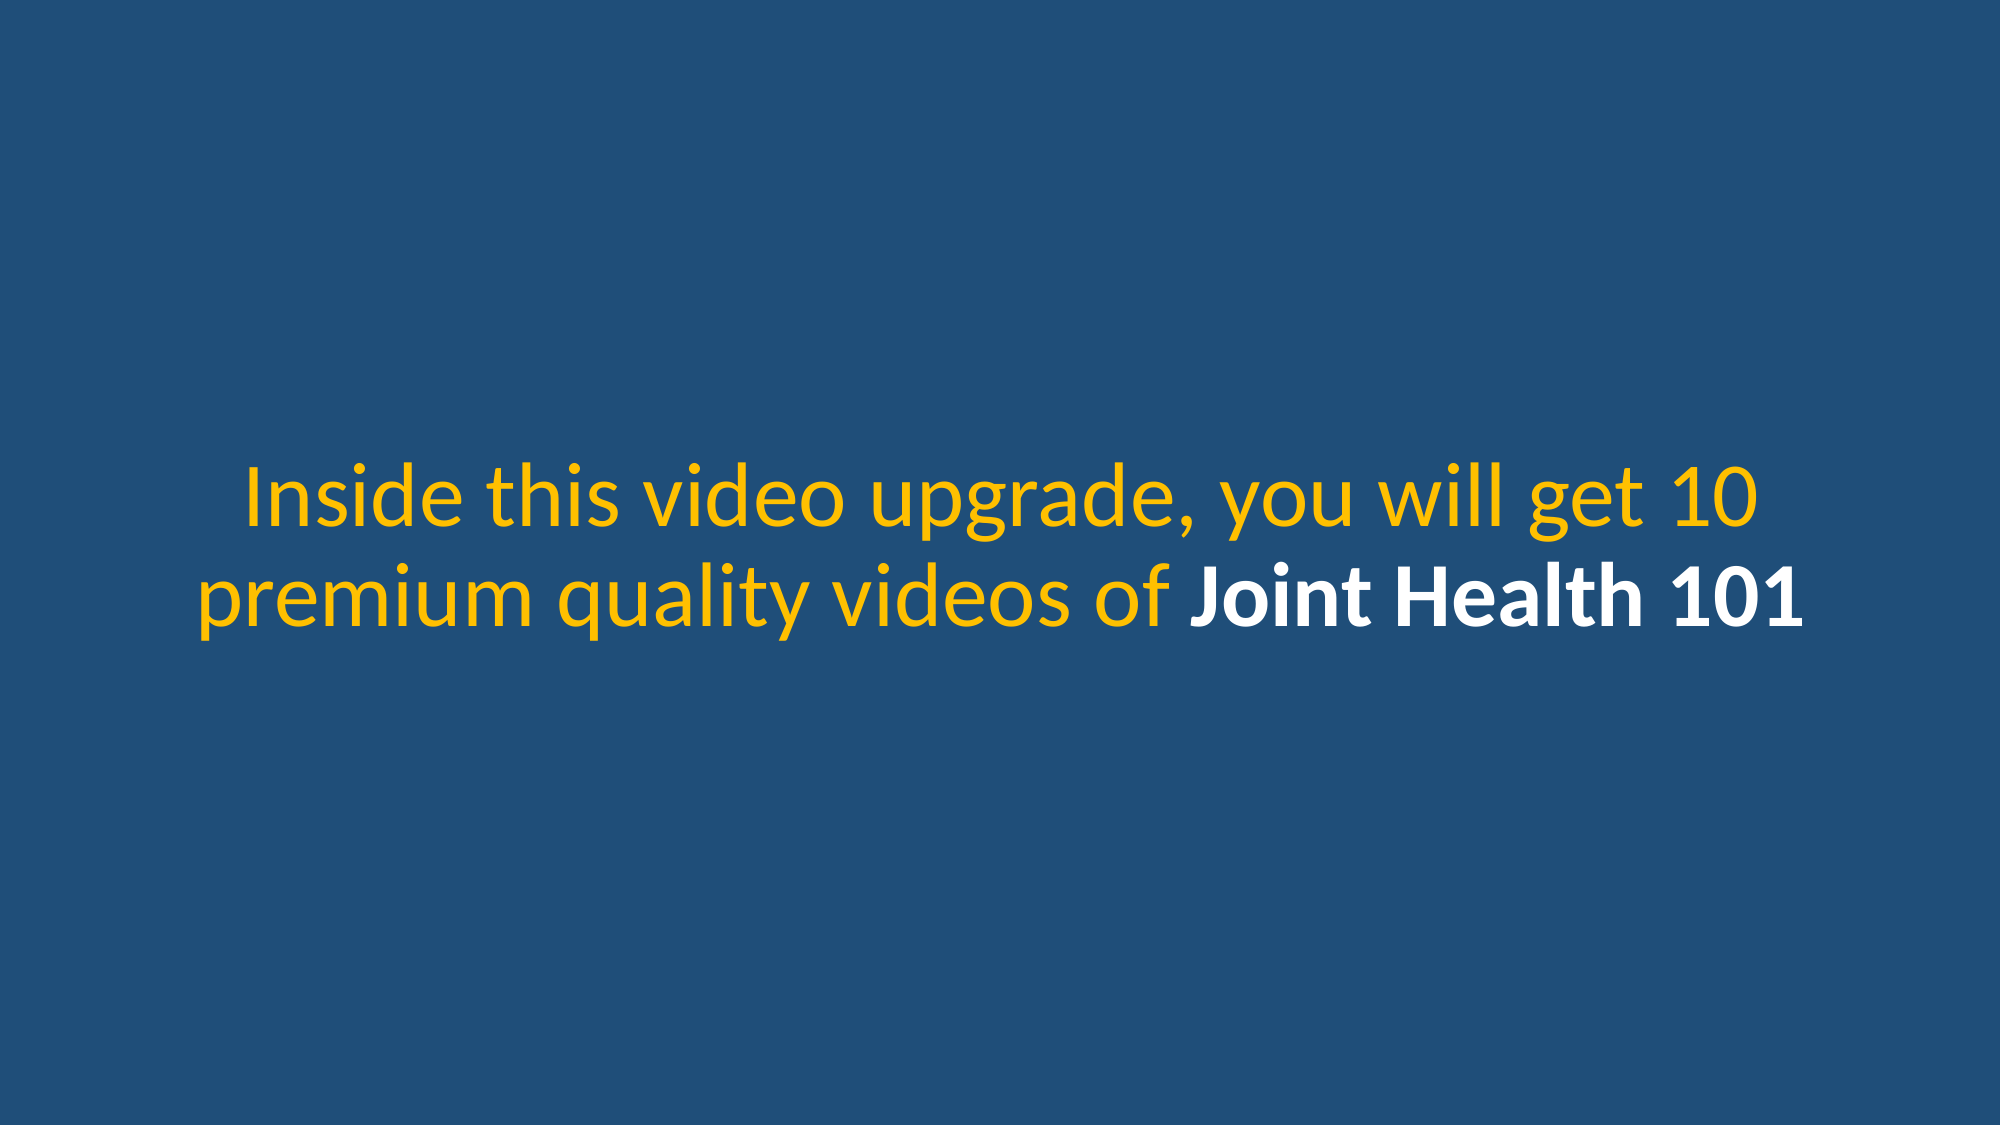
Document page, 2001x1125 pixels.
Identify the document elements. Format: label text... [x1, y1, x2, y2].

list Inside this video upgrade, you will get 10 premium quality videos of Joint Health 101 [138, 440, 1864, 975]
